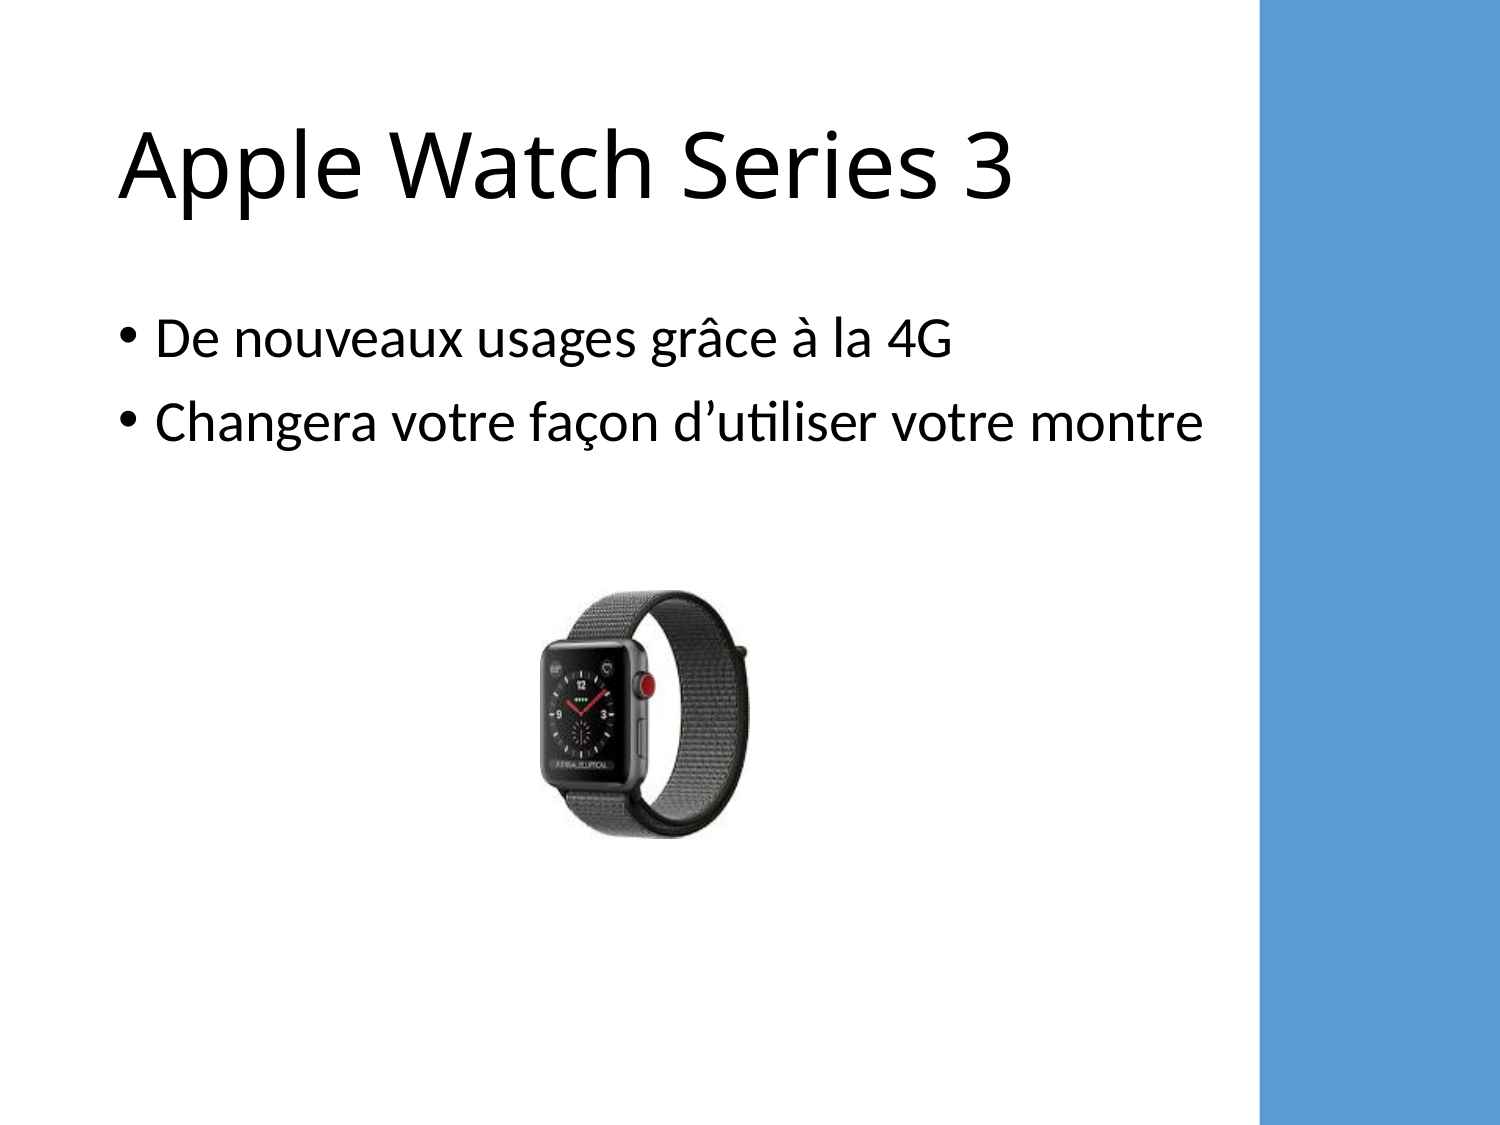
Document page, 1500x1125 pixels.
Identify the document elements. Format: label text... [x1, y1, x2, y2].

picture [540, 590, 750, 840]
list De nouveaux usages grâce à la 4G Changera votre façon d’utiliser votre montre [103, 299, 1397, 1014]
title Apple Watch Series 3 [103, 59, 1397, 278]
